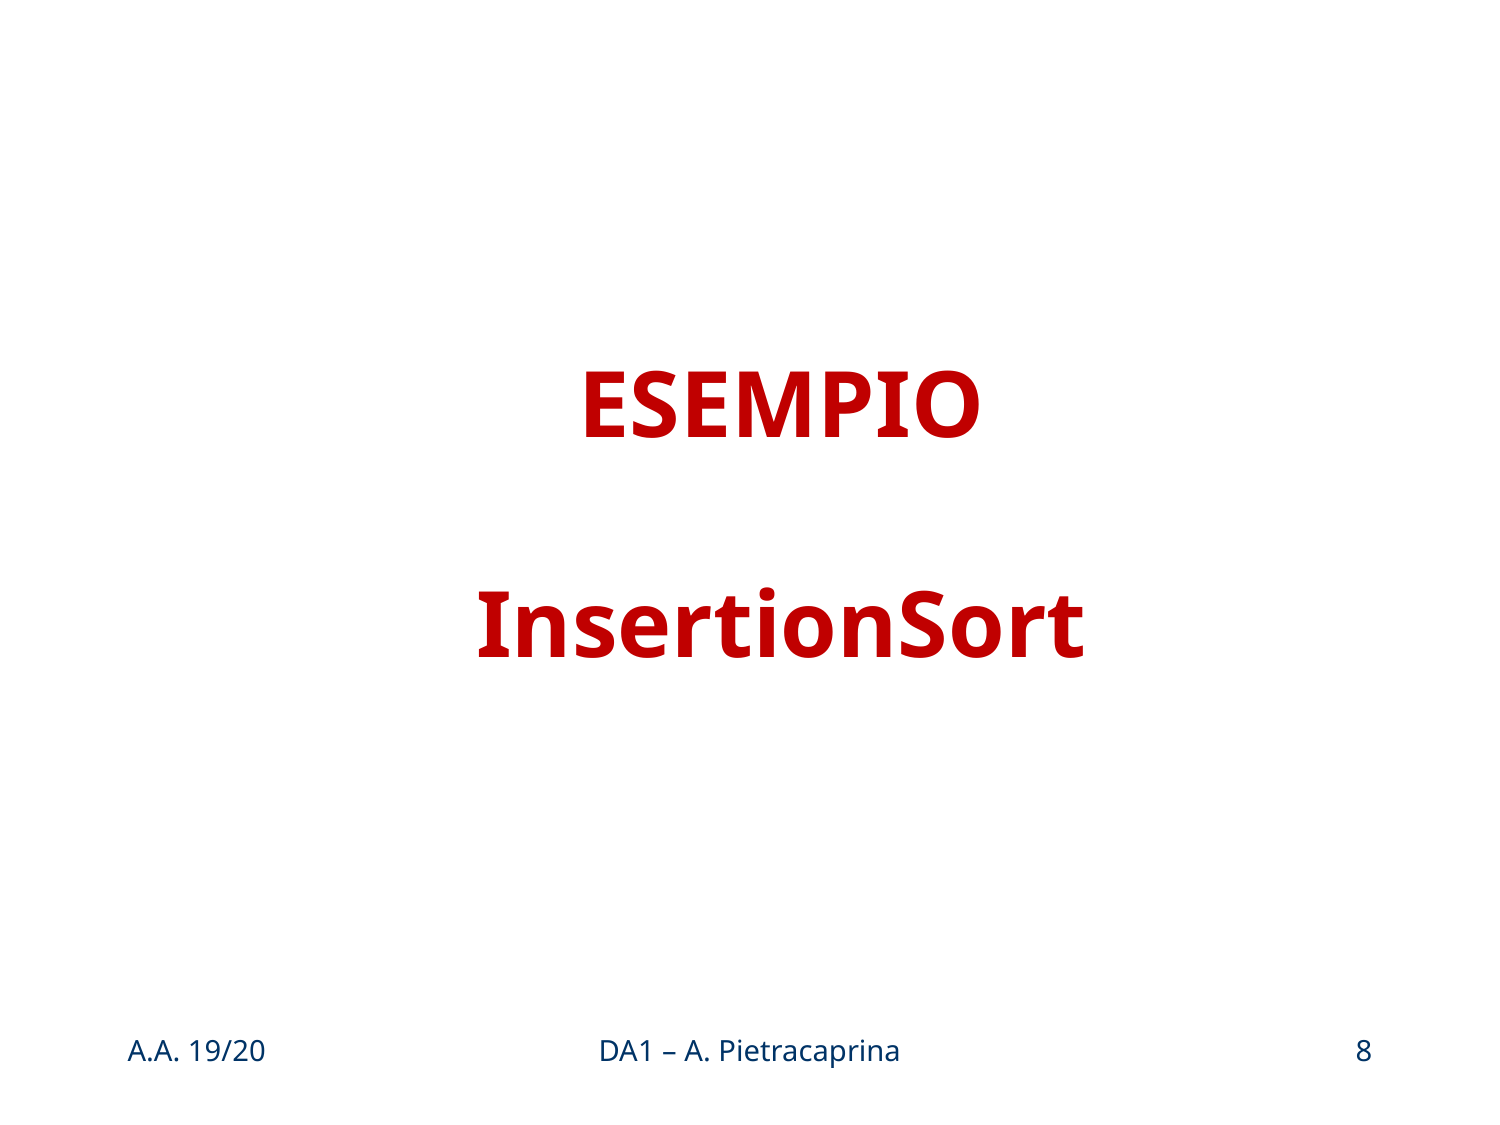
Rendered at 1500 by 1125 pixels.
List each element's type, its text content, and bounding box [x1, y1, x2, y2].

footer DA1 – A. Pietracaprina [512, 1024, 988, 1101]
slide_number 8 [1074, 1024, 1388, 1101]
text_box ESEMPIO InsertionSort [461, 338, 1102, 683]
slide_number A.A. 19/20 [112, 1024, 426, 1101]
